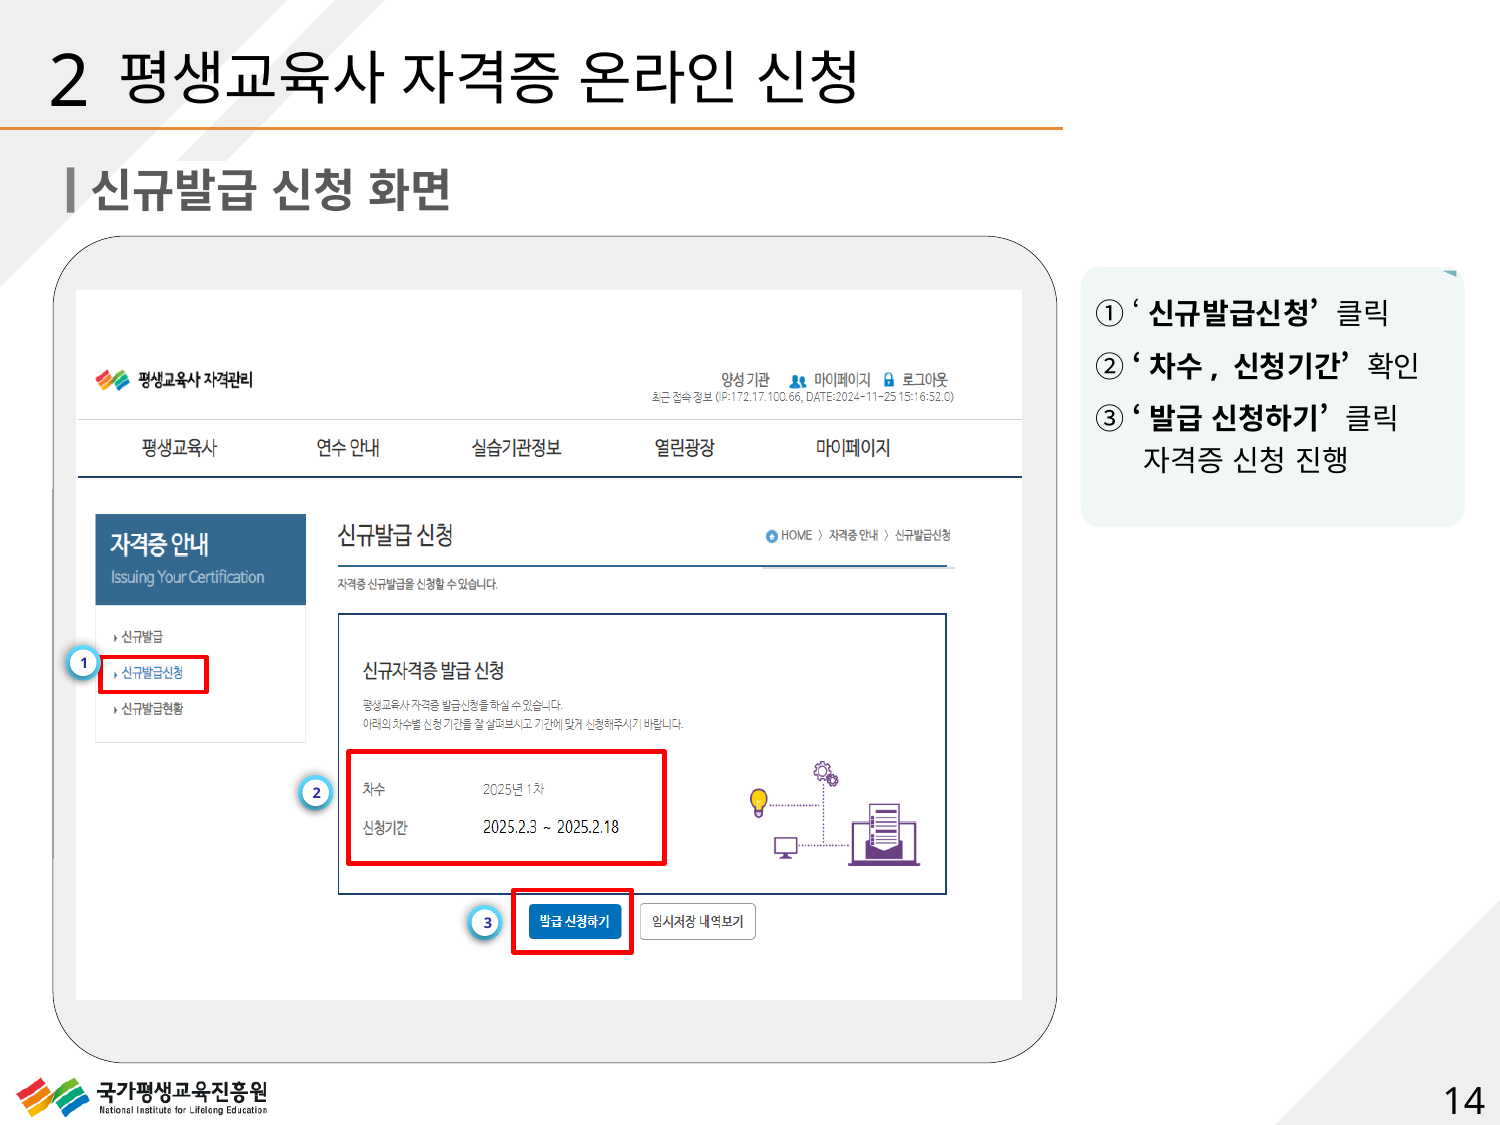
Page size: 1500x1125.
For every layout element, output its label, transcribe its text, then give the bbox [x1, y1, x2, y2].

text_box 14 [1149, 1069, 1500, 1125]
picture [0, 1067, 286, 1125]
text_box 신규발급 신청 화면 [76, 153, 1435, 228]
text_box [64, 644, 105, 681]
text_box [1080, 266, 1483, 528]
picture [76, 290, 1022, 1000]
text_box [466, 904, 506, 941]
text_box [297, 774, 337, 811]
